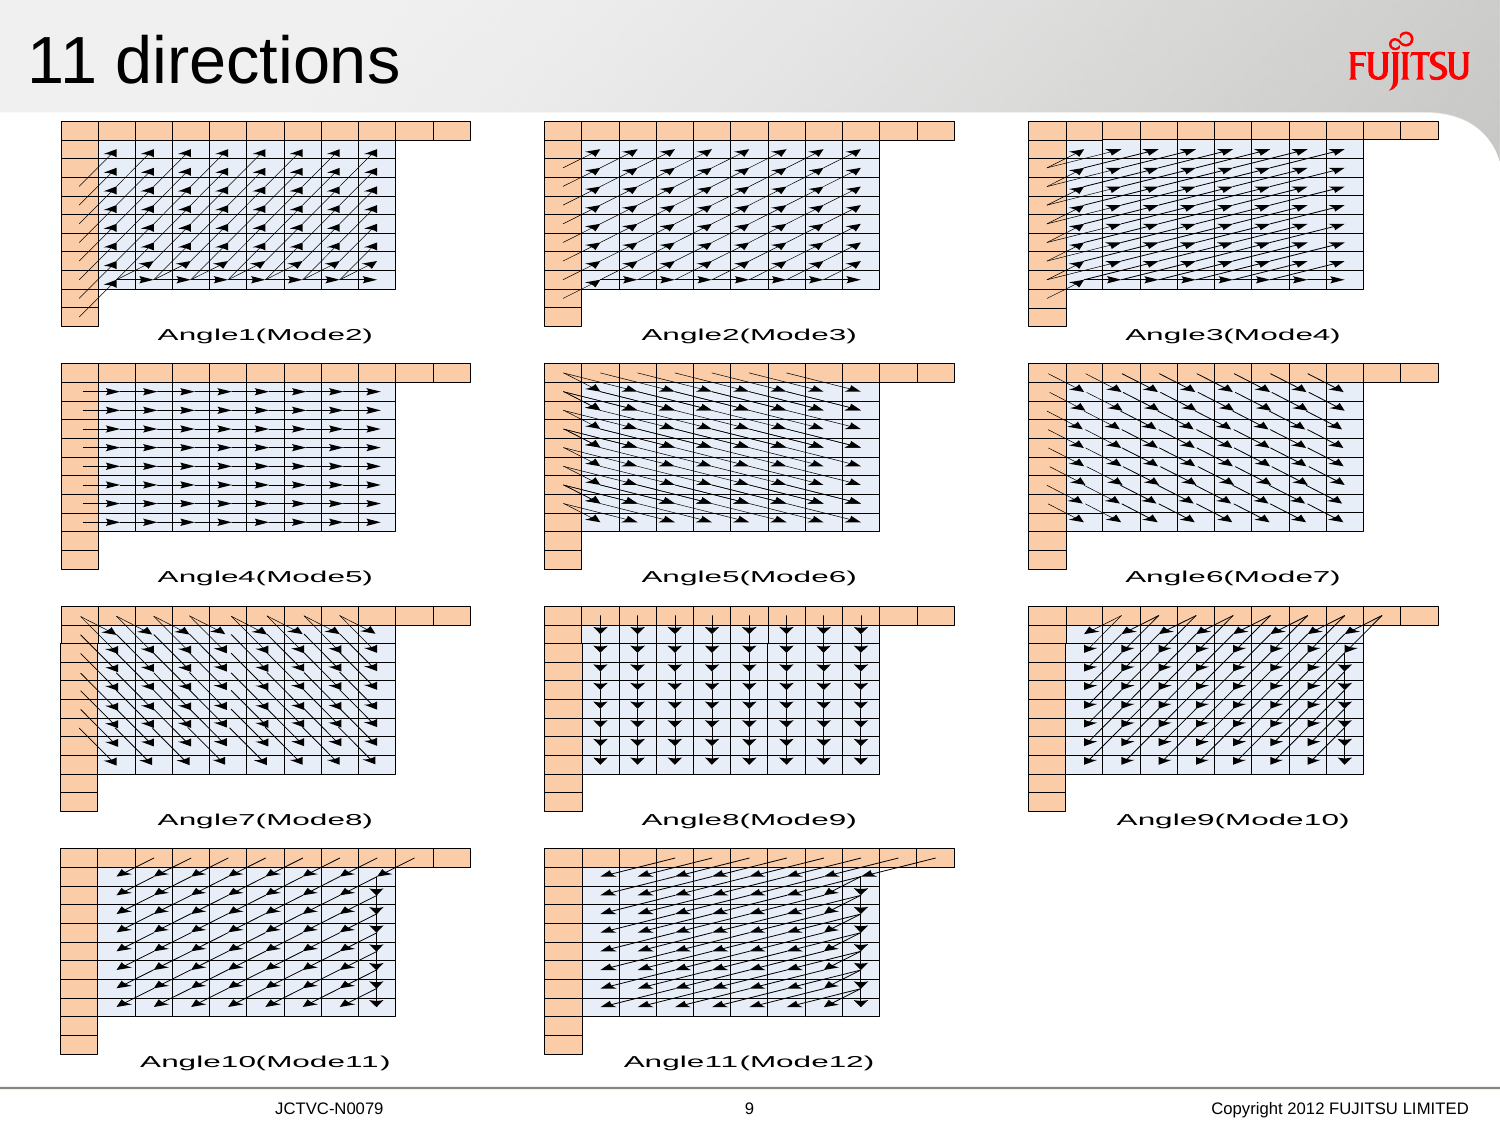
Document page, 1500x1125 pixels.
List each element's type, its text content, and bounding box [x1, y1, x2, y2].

footer Copyright 2012 FUJITSU LIMITED [809, 1091, 1470, 1125]
picture [0, 0, 1500, 1075]
slide_number 8 [705, 1091, 794, 1125]
title 11 directions [27, 0, 1317, 114]
